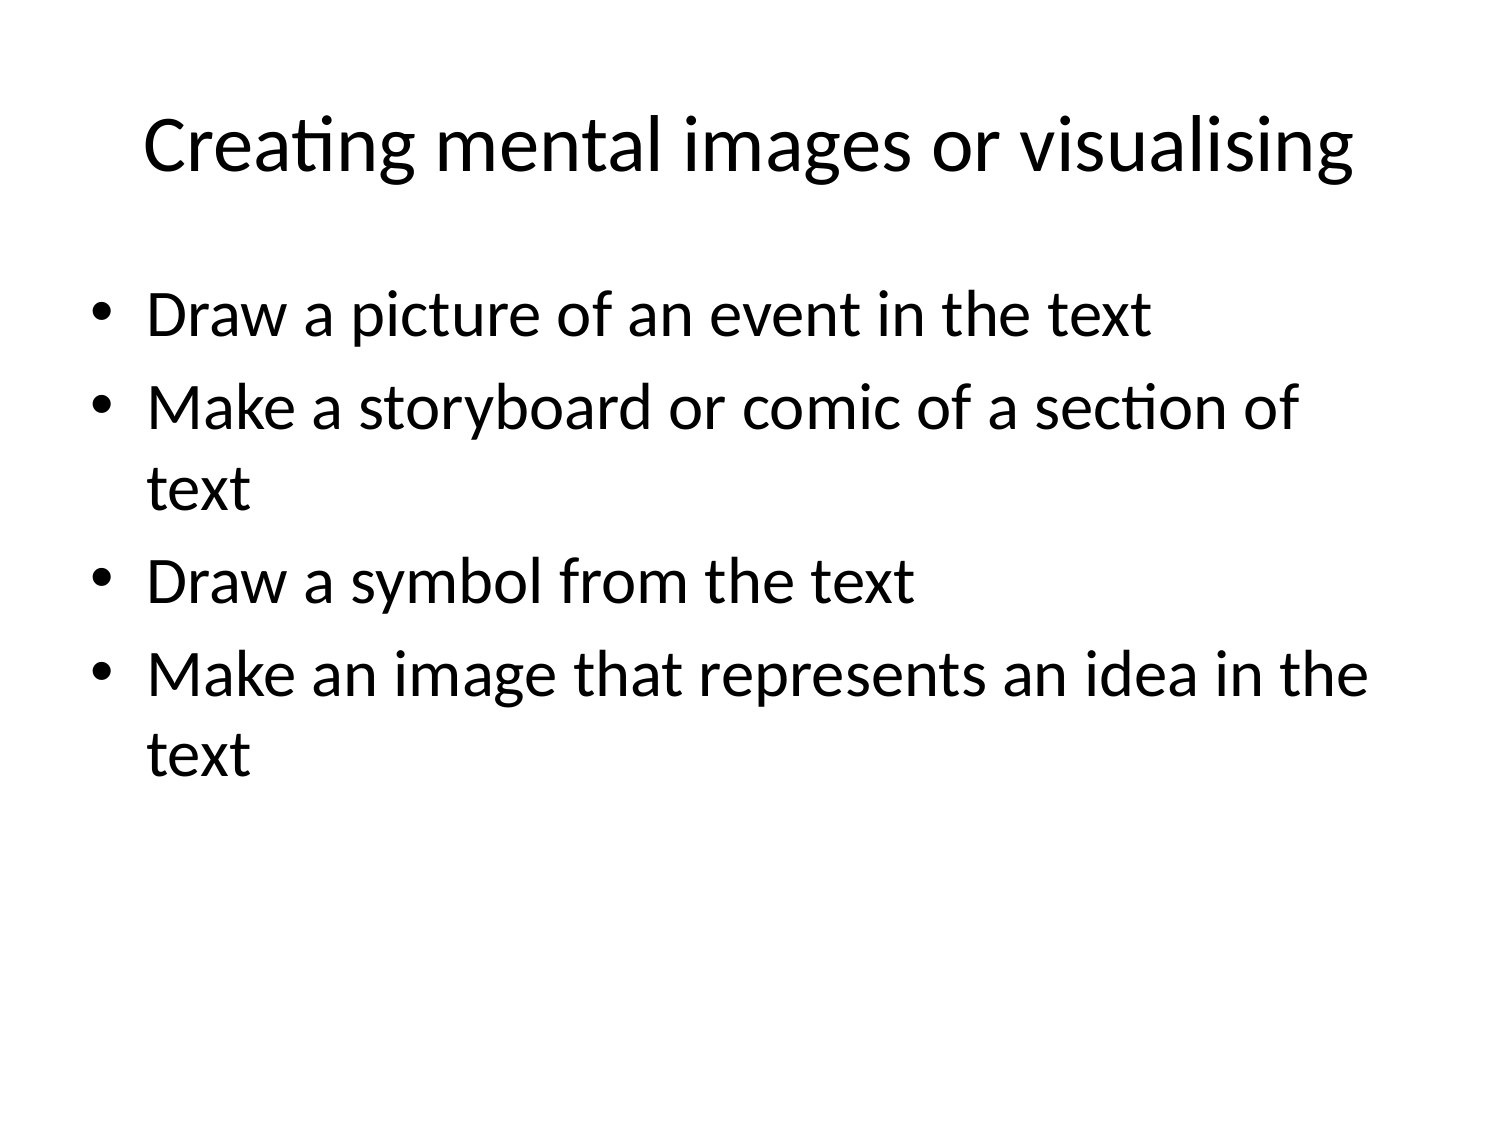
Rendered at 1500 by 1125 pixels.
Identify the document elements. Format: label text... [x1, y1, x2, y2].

title Creating mental images or visualising [75, 45, 1425, 233]
list Draw a picture of an event in the text Make a storyboard or comic of a section of text Draw a symbol from the text Make an image that represents an idea in the text [75, 262, 1425, 1005]
